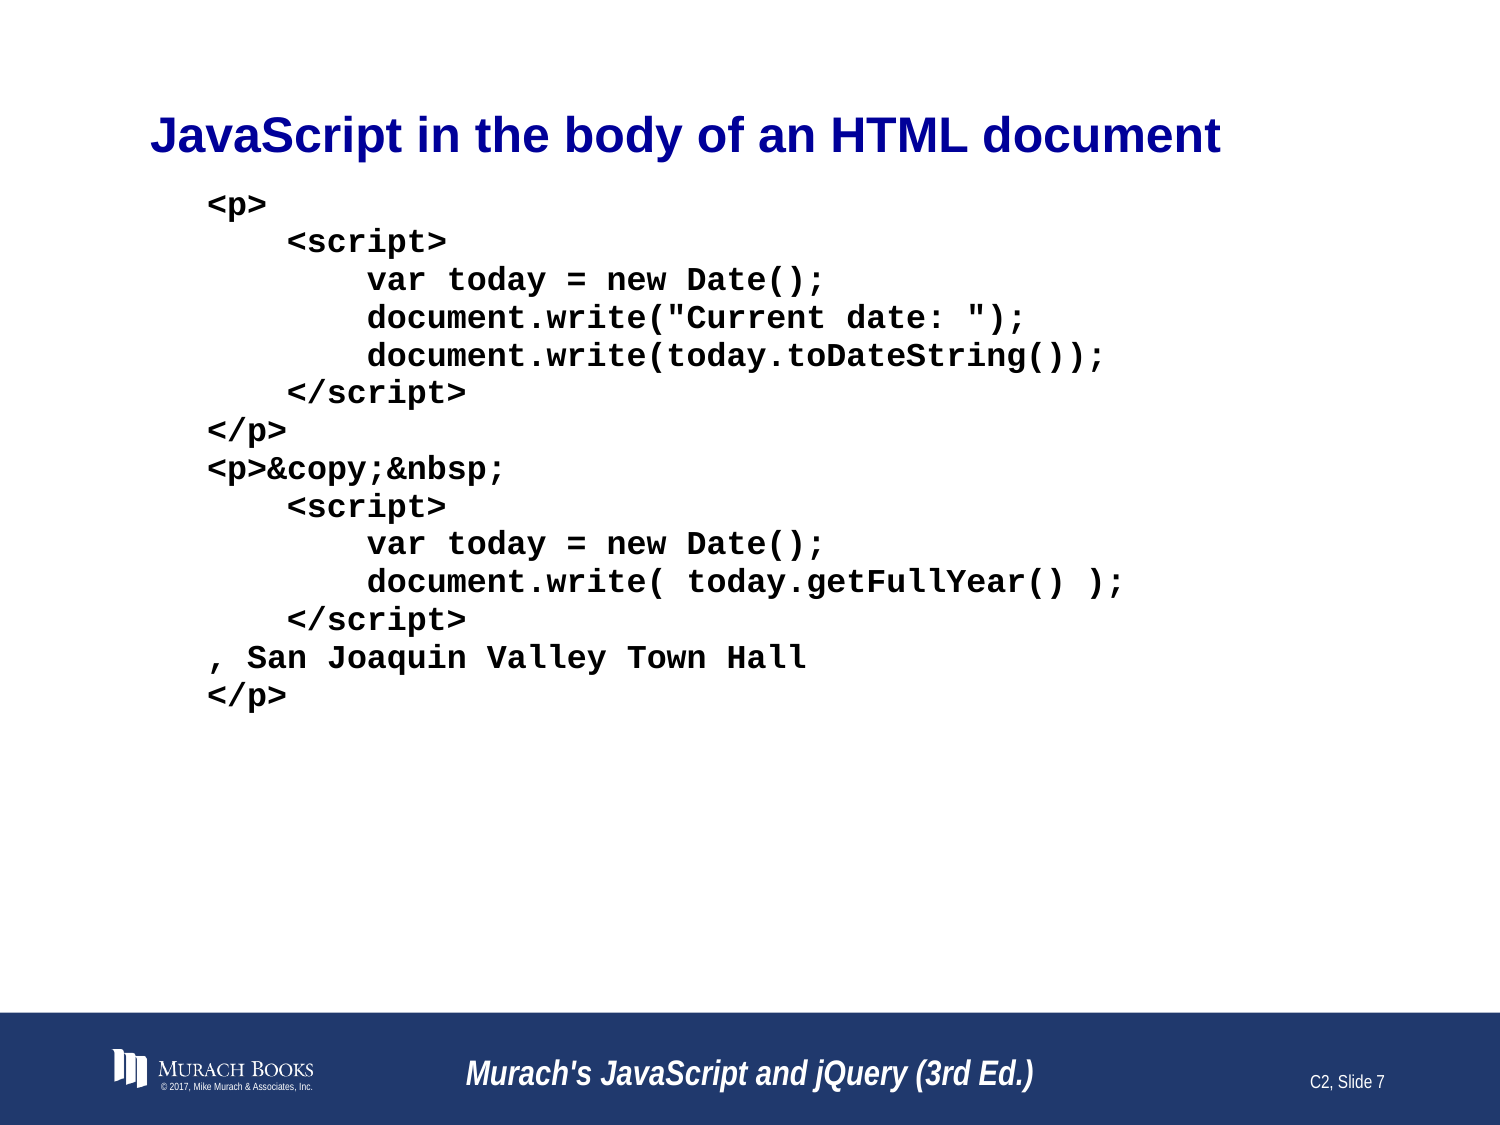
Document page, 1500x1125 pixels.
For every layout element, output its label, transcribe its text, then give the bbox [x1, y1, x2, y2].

slide_number Murach's JavaScript and jQuery (3rd Ed.) [463, 1025, 1050, 1100]
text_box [149, 187, 1350, 717]
footer © 2017, Mike Murach & Associates, Inc. [12, 1025, 463, 1100]
title JavaScript in the body of an HTML document [150, 102, 1350, 164]
slide_number C2, Slide 7 [1087, 1025, 1400, 1100]
